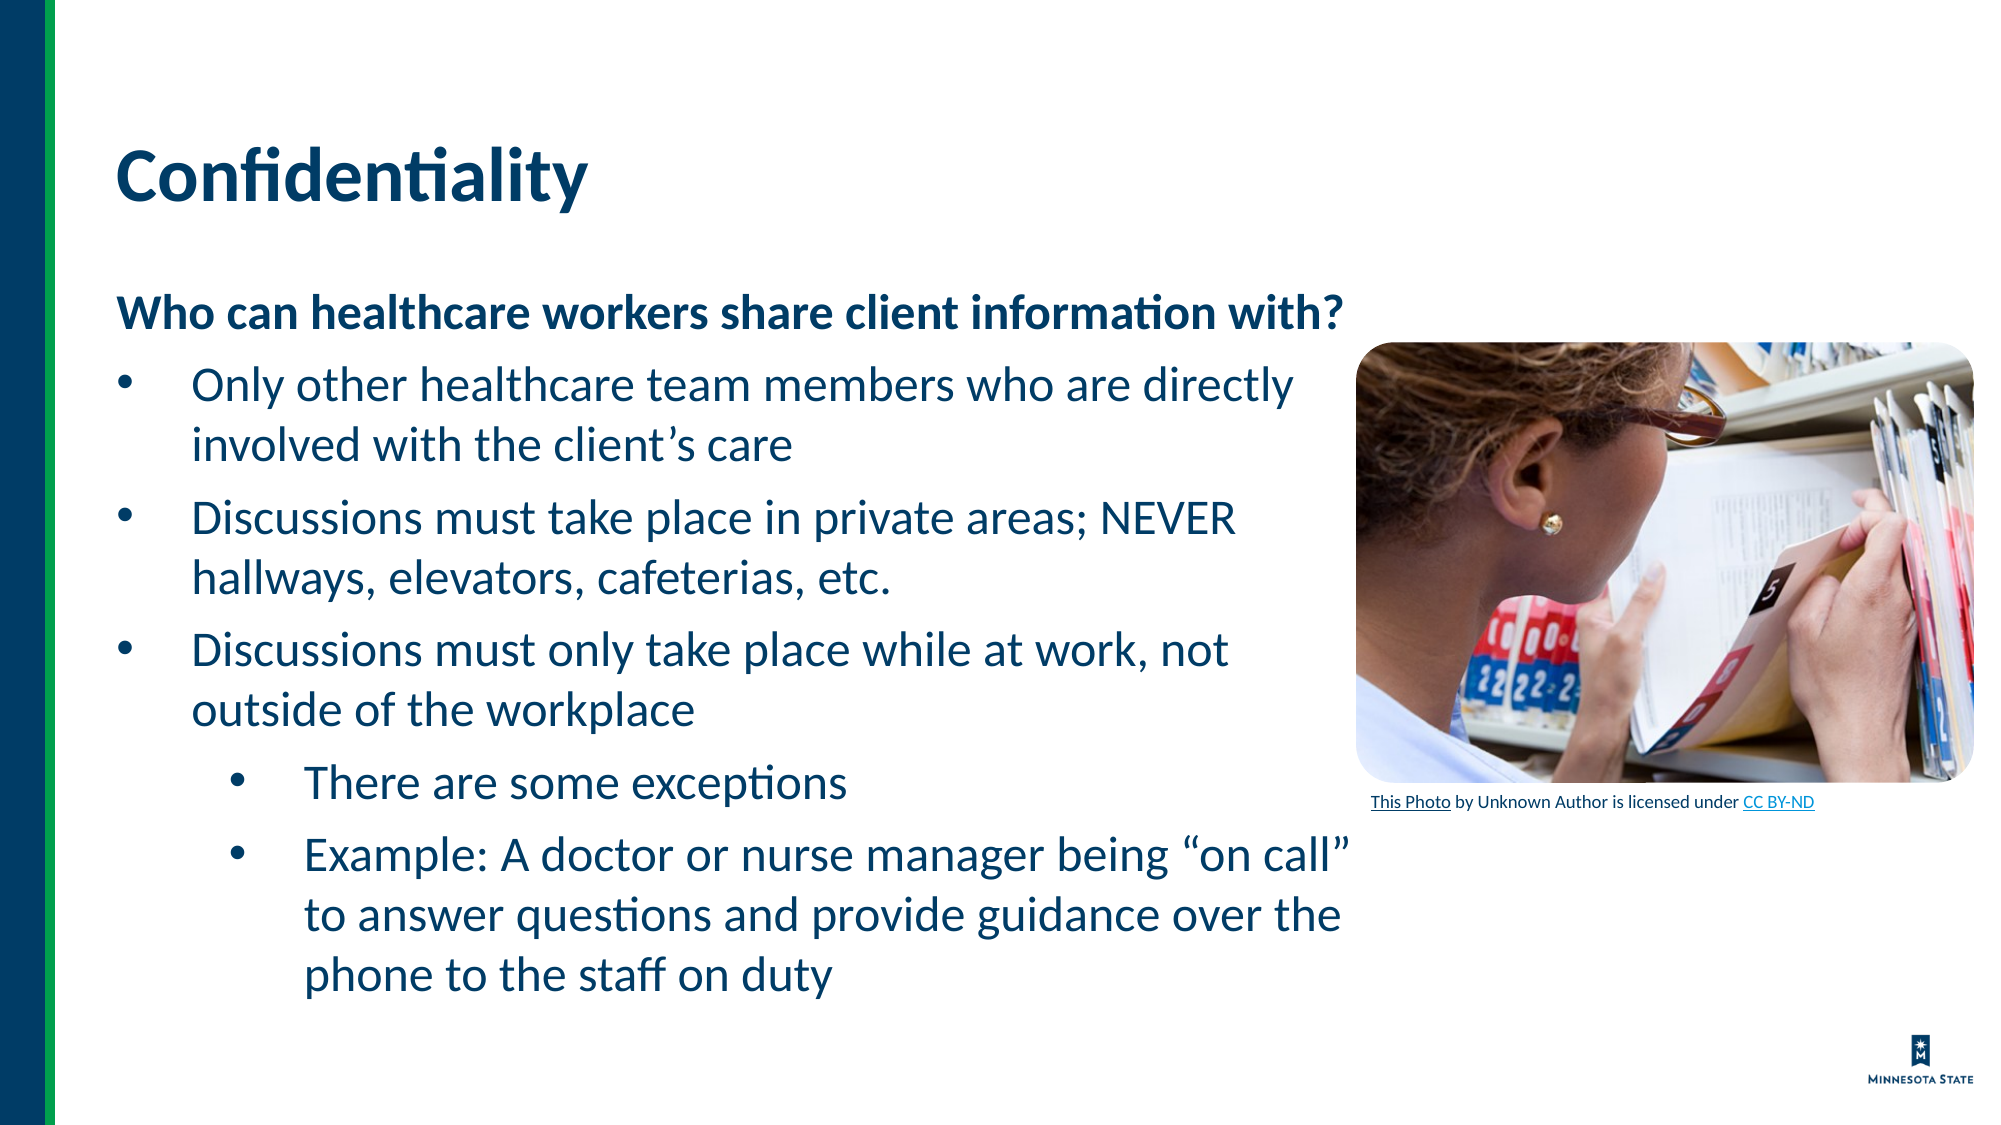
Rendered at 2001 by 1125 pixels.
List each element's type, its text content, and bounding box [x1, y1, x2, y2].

picture [1823, 1028, 2001, 1095]
picture [1355, 342, 1975, 783]
title Confidentiality [101, 59, 1863, 227]
list Who can healthcare workers share client information with? Only other healthcare team members who are directly involved with the client’s care Discussions must take place in private areas; NEVER hallways, elevators, cafeterias, etc. Discussions must only take place while at work, not outside of the workplace There are some exceptions Example: A doctor or nurse manager being “on call” to answer questions and provide guidance over the phone to the staff on duty [101, 271, 1381, 1014]
text_box This Photo by Unknown Author is licensed under CC BY-ND [1356, 791, 1864, 820]
